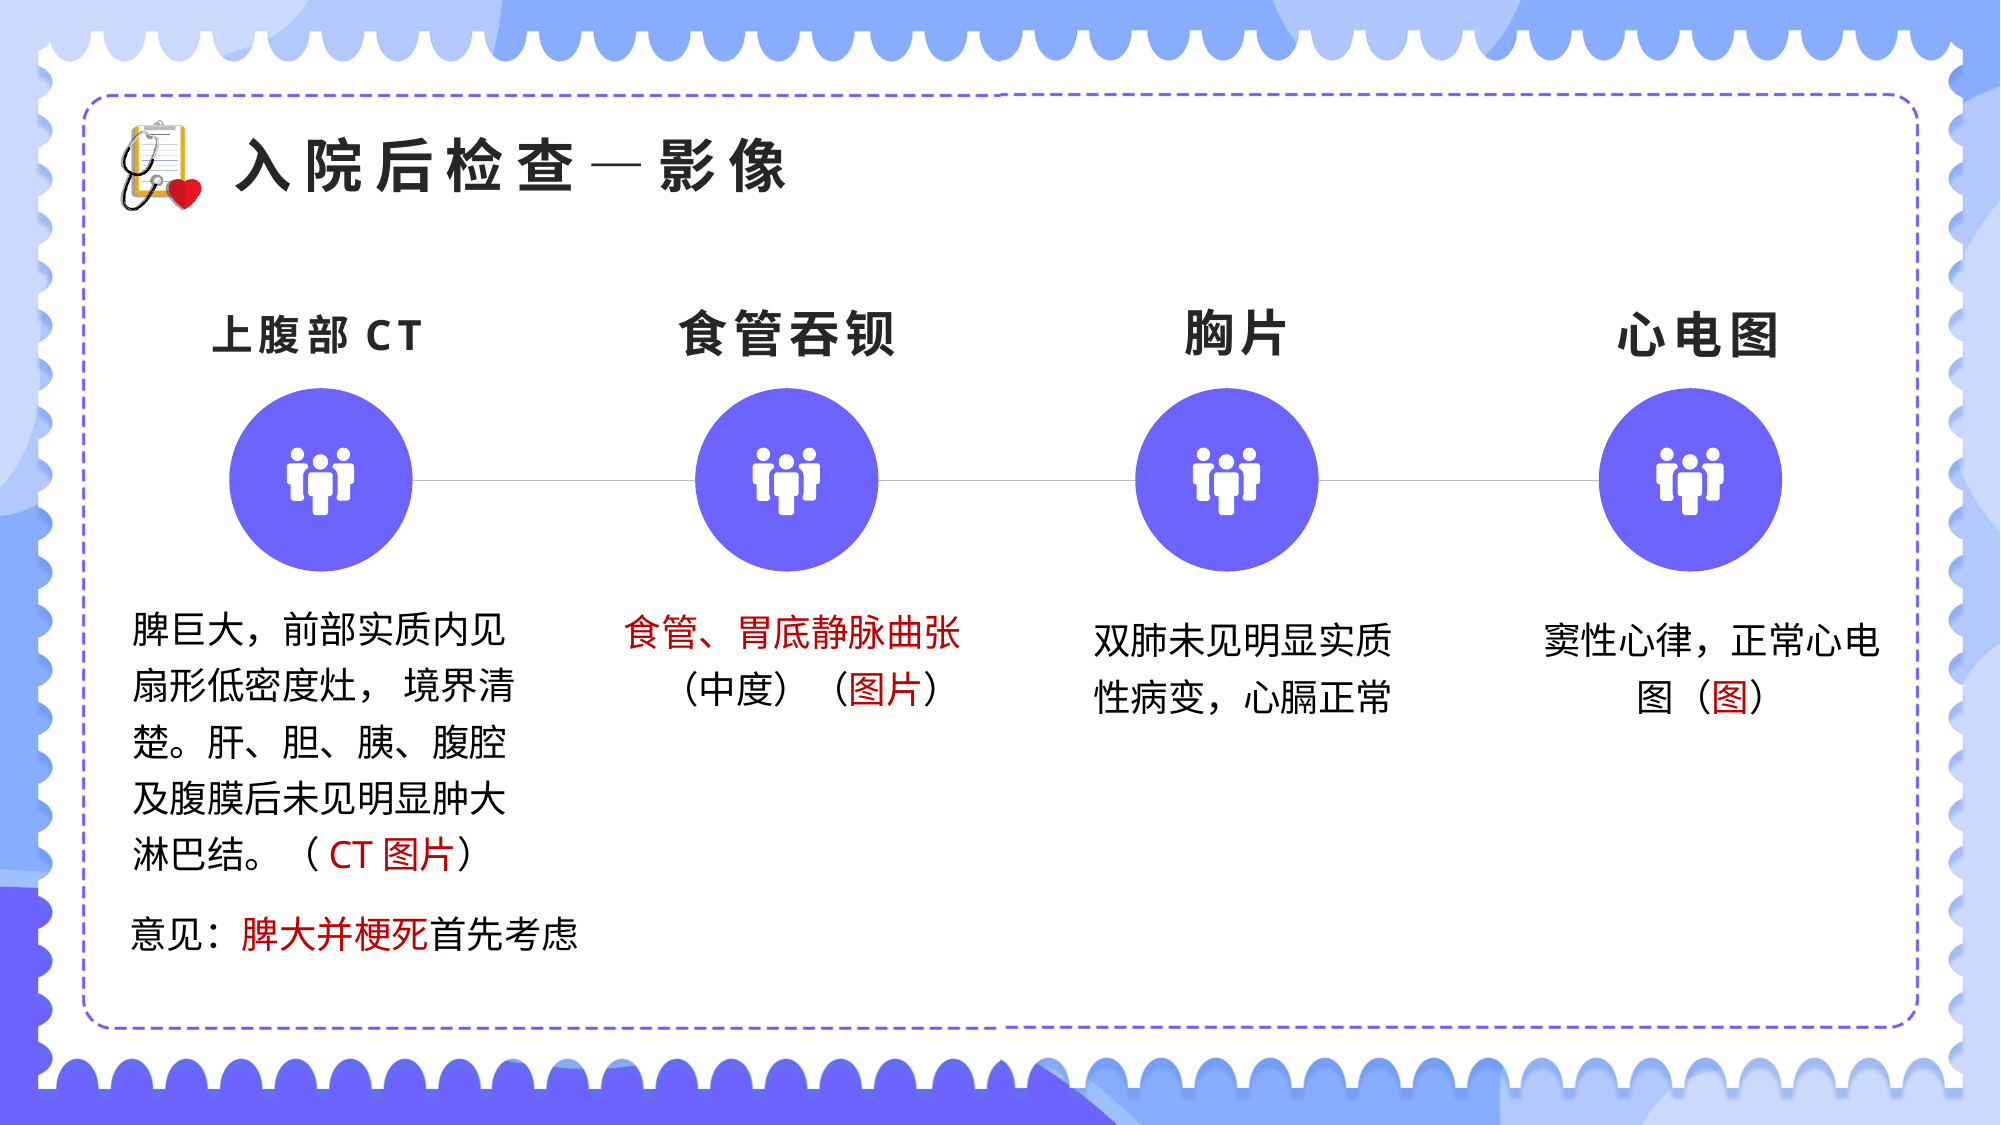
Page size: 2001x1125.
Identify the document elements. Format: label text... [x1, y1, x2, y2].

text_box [1135, 388, 1319, 572]
text_box 意见：脾大并梗死首先考虑 [114, 892, 594, 964]
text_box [229, 388, 413, 572]
text_box 心电图 [1601, 296, 1795, 372]
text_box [1598, 388, 1783, 572]
text_box 胸片 [1169, 293, 1306, 369]
title 入院后检查—影像 [218, 114, 1004, 215]
text_box 食管吞钡 [662, 294, 911, 370]
text_box 脾巨大，前部实质内见扇形低密度灶， 境界清楚。肝、胆、胰、腹腔及腹膜后未见明显肿大淋巴结。（CT图片） [117, 587, 544, 884]
text_box 双肺未见明显实质性病变，心膈正常 [1078, 598, 1434, 727]
picture [0, 0, 2000, 1125]
text_box 上腹部CT [196, 301, 437, 367]
text_box 食管、胃底静脉曲张（中度）（图片） [558, 590, 977, 718]
text_box 窦性心律，正常心电图（图） [1511, 598, 1913, 727]
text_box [695, 388, 879, 572]
